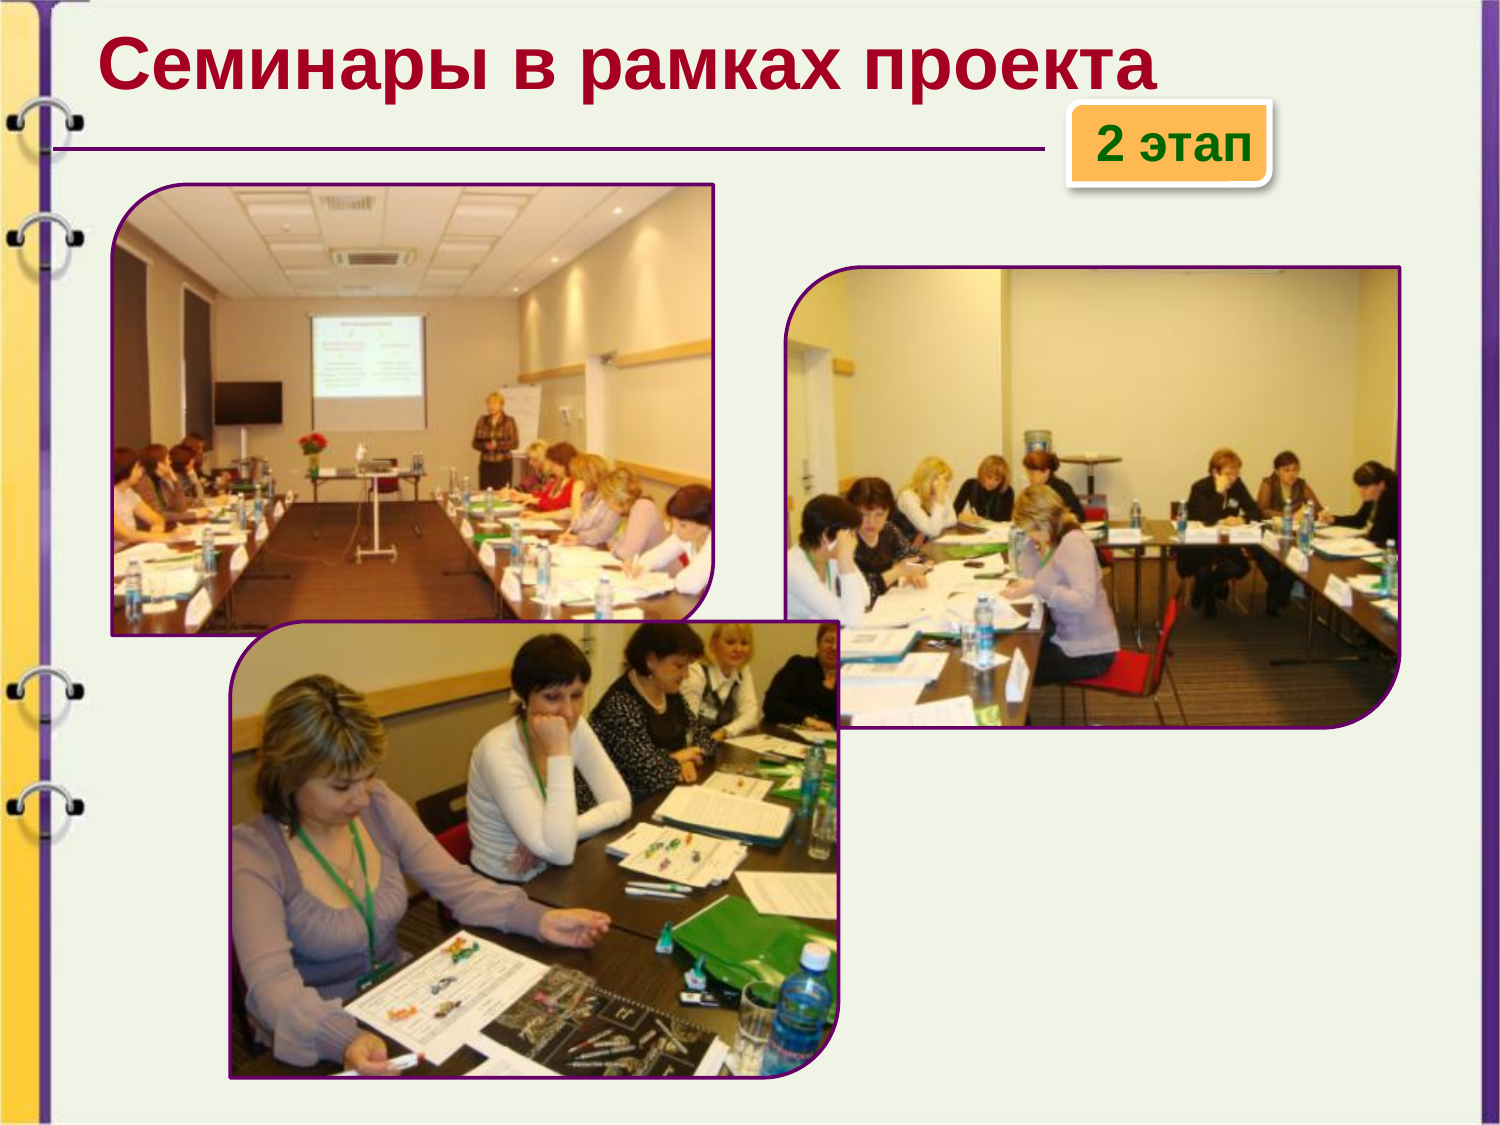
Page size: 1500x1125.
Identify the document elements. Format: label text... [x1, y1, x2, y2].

text_box Семинары в рамках проекта [82, 7, 1471, 112]
text_box [1065, 98, 1273, 188]
picture [0, 0, 1500, 1125]
text_box 2 этап [1081, 101, 1269, 179]
